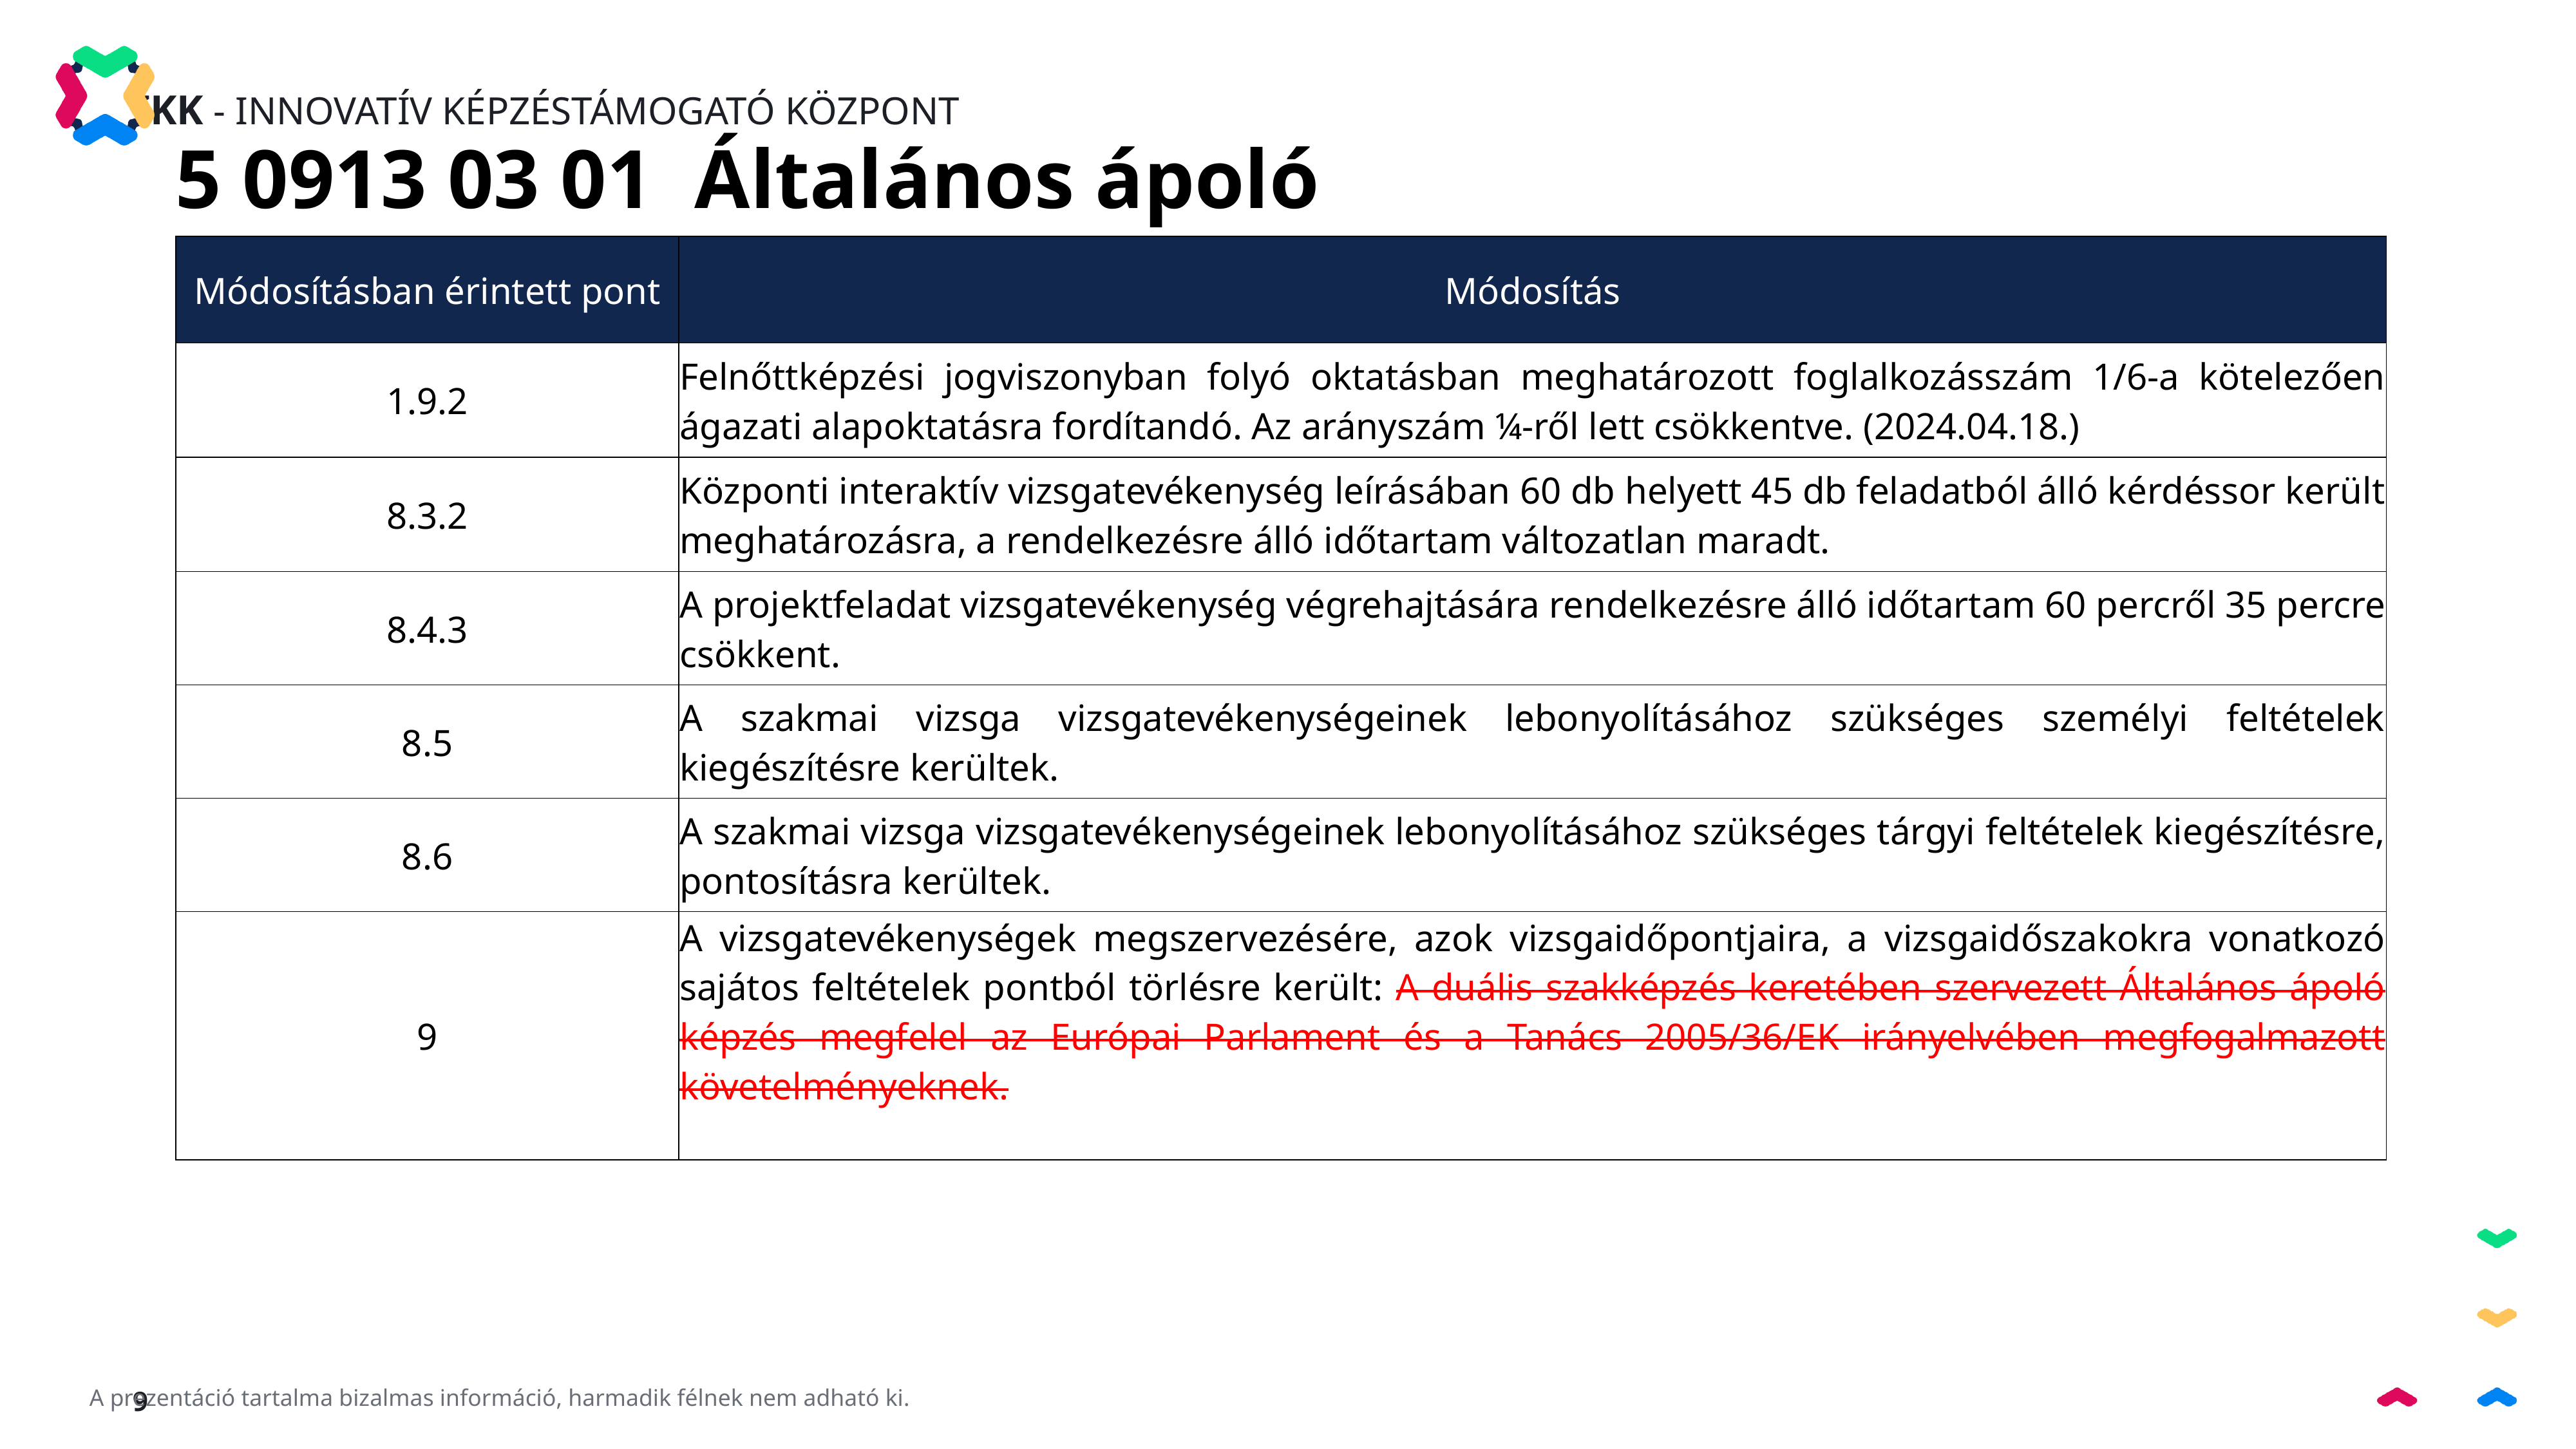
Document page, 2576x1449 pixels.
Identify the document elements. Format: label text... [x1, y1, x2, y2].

table_header Módosításban érintett pont [176, 237, 678, 343]
table_cell 8.5 [176, 685, 678, 798]
table_cell 9 [176, 912, 678, 1159]
picture [55, 46, 155, 146]
table_cell Központi interaktív vizsgatevékenység leírásában 60 db helyett 45 db feladatból álló kérdéssor került meghatározásra, a rendelkezésre álló időtartam változatlan maradt. [679, 458, 2386, 571]
table_cell A projektfeladat vizsgatevékenység végrehajtására rendelkezésre álló időtartam 60 percről 35 percre csökkent. [679, 572, 2386, 685]
table_cell A szakmai vizsga vizsgatevékenységeinek lebonyolításához szükséges személyi feltételek kiegészítésre kerültek. [679, 685, 2386, 798]
picture [2377, 1229, 2517, 1406]
table_cell 8.4.3 [176, 572, 678, 685]
list 5 0913 03 01 Általános ápoló [175, 128, 2268, 200]
table_cell A vizsgatevékenységek megszervezésére, azok vizsgaidőpontjaira, a vizsgaidőszakokra vonatkozó sajátos feltételek pontból törlésre került: A duális szakképzés keretében szervezett Általános ápoló képzés megfelel az Európai Parlament és a Tanács 2005/36/EK irányelvében megfogalmazott követelményeknek. [679, 912, 2386, 1159]
table_cell A szakmai vizsga vizsgatevékenységeinek lebonyolításához szükséges tárgyi feltételek kiegészítésre, pontosításra kerültek. [679, 799, 2386, 911]
table_cell 8.6 [176, 799, 678, 911]
table_cell Felnőttképzési jogviszonyban folyó oktatásban meghatározott foglalkozásszám 1/6-a kötelezően ágazati alapoktatásra fordítandó. Az arányszám ¼-ről lett csökkentve. (2024.04.18.) [679, 343, 2386, 457]
table_cell 8.3.2 [176, 458, 678, 571]
table_header Módosítás [679, 237, 2386, 343]
table_cell 1.9.2 [176, 343, 678, 457]
